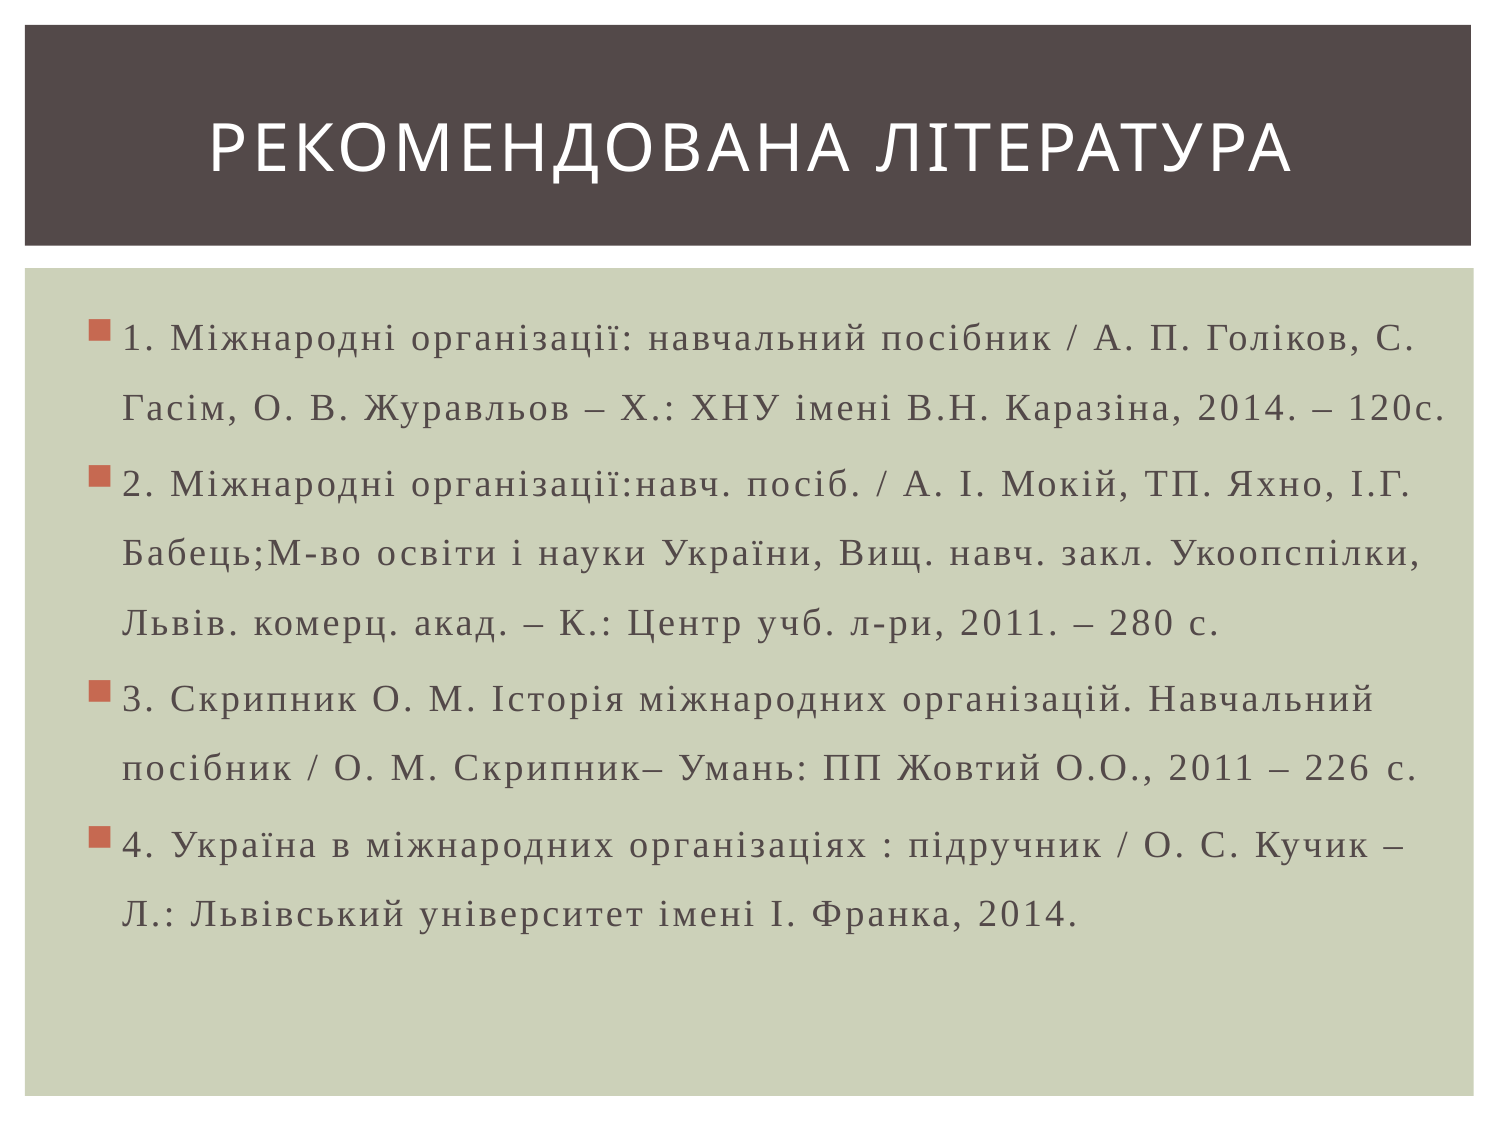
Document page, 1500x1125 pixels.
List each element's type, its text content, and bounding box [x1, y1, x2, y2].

list 1. Міжнародні організації: навчальний посібник / А. П. Голіков, С. Гасім, О. В. Журавльов – Х.: ХНУ імені В.Н. Каразіна, 2014. – 120с. 2. Міжнародні організації:навч. посіб. / А. І. Мокій, ТП. Яхно, І.Г. Бабець;М-во освіти і науки України, Вищ. навч. закл. Укоопспілки, Львів. комерц. акад. – К.: Центр учб. л-ри, 2011. – 280 с. 3. Скрипник О. М. Історія міжнародних організацій. Навчальний посібник / О. М. Скрипник– Умань: ПП Жовтий О.О., 2011 – 226 c. 4. Україна в міжнародних організаціях : підручник / О. С. Кучик – Л.: Львівський університет імені І. Франка, 2014. [62, 281, 1483, 1094]
title РЕКОМЕНДОВАНА ЛІТЕРАТУРА [62, 58, 1438, 232]
